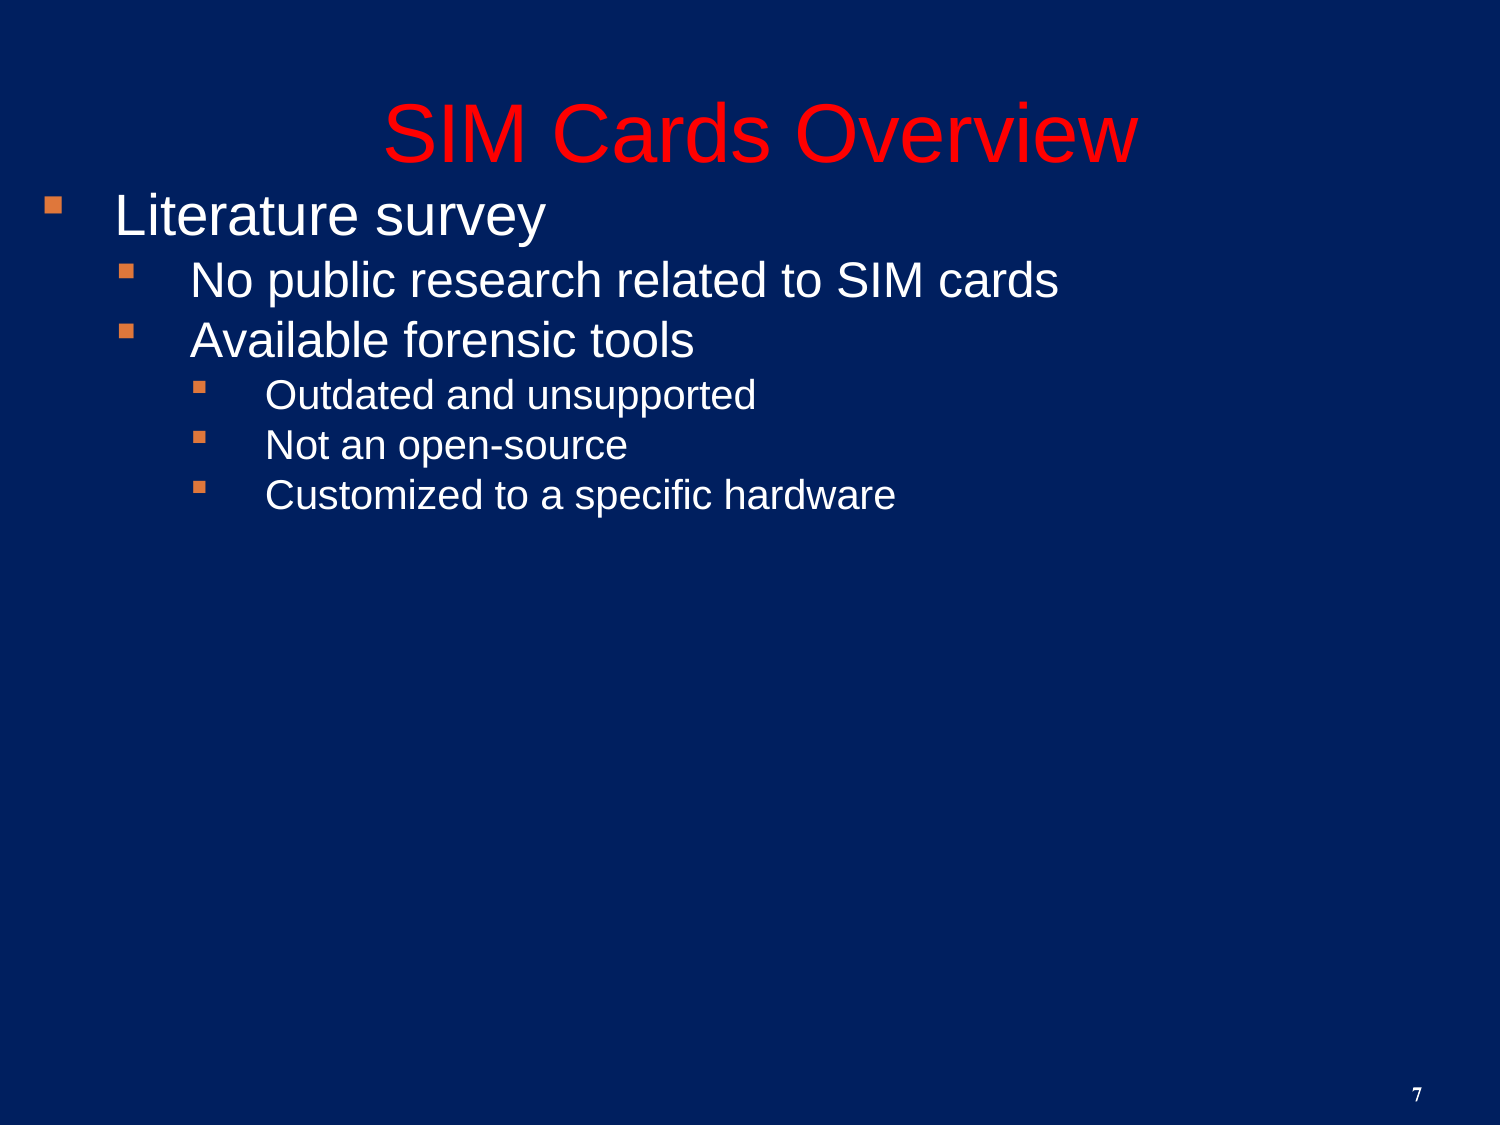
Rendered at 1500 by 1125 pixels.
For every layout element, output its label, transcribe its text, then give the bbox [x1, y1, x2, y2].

title SIM Cards Overview [44, 53, 1456, 267]
text_box [1412, 1087, 1422, 1102]
text_box Literature survey No public research related to SIM cards Available forensic tools Outdated and unsupported Not an open-source Customized to a specific hardware [37, 177, 1413, 518]
